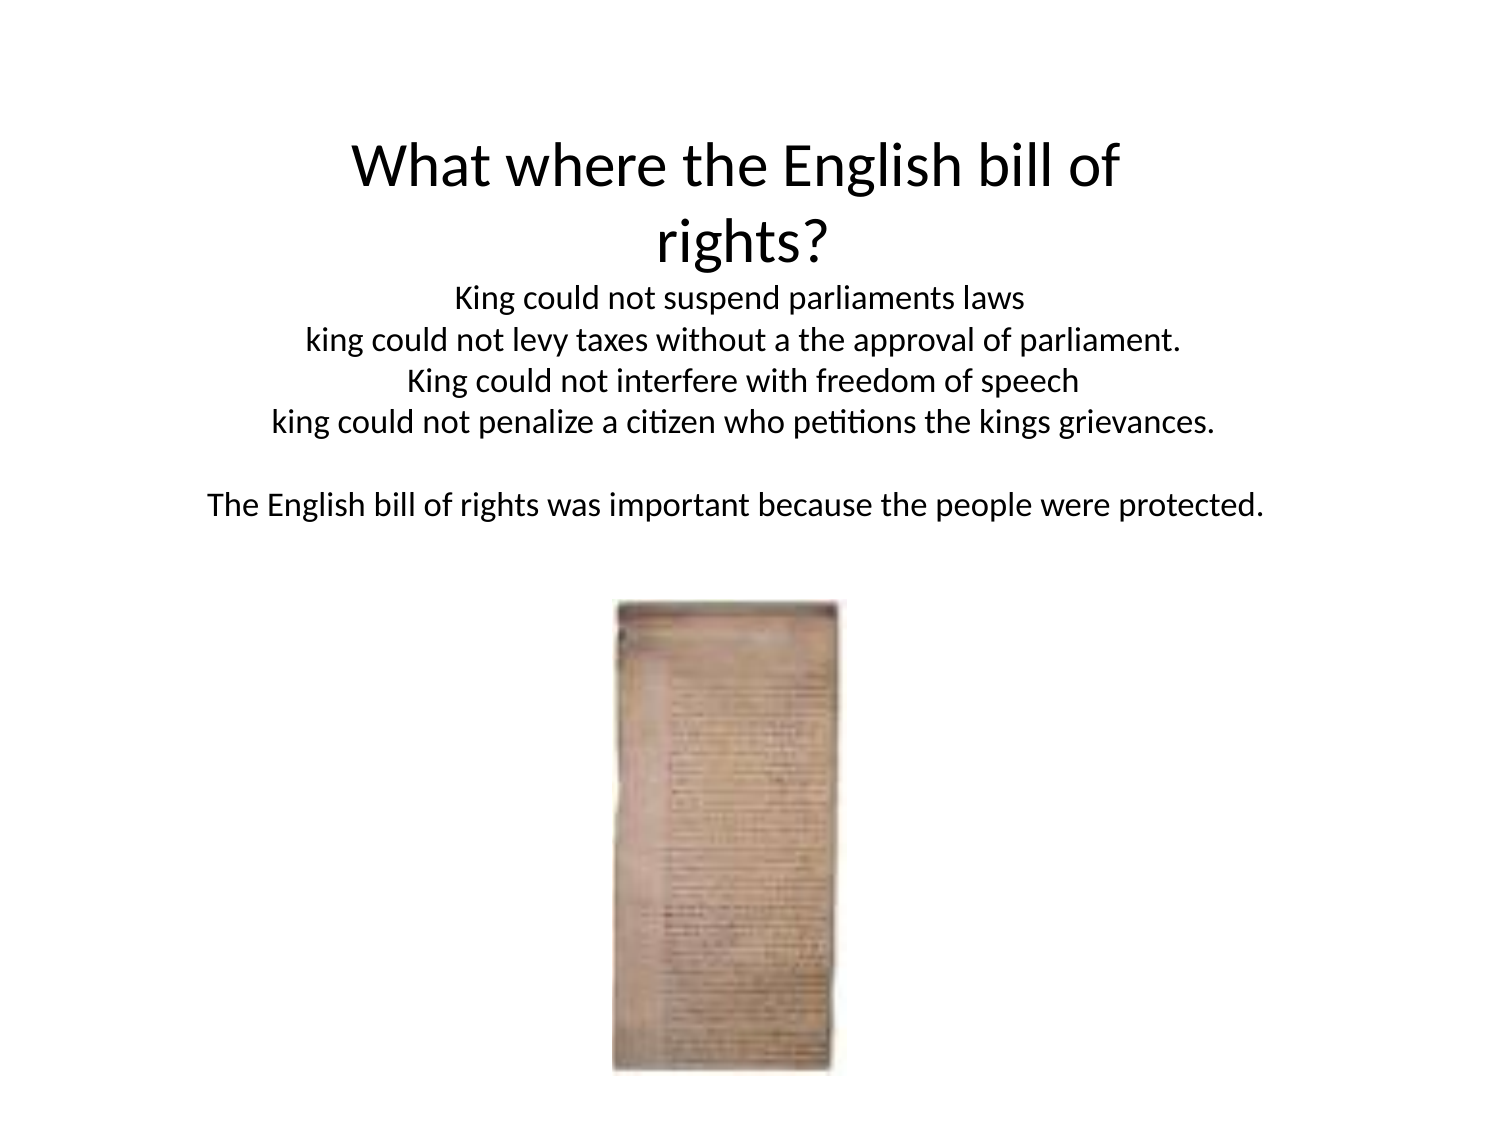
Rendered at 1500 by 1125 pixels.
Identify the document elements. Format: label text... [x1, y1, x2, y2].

picture [612, 599, 847, 1077]
title What where the English bill of rights? King could not suspend parliaments laws king could not levy taxes without a the approval of parliament. King could not interfere with freedom of speech king could not penalize a citizen who petitions the kings grievances. The English bill of rights was important because the people were protected. [99, 112, 1388, 763]
